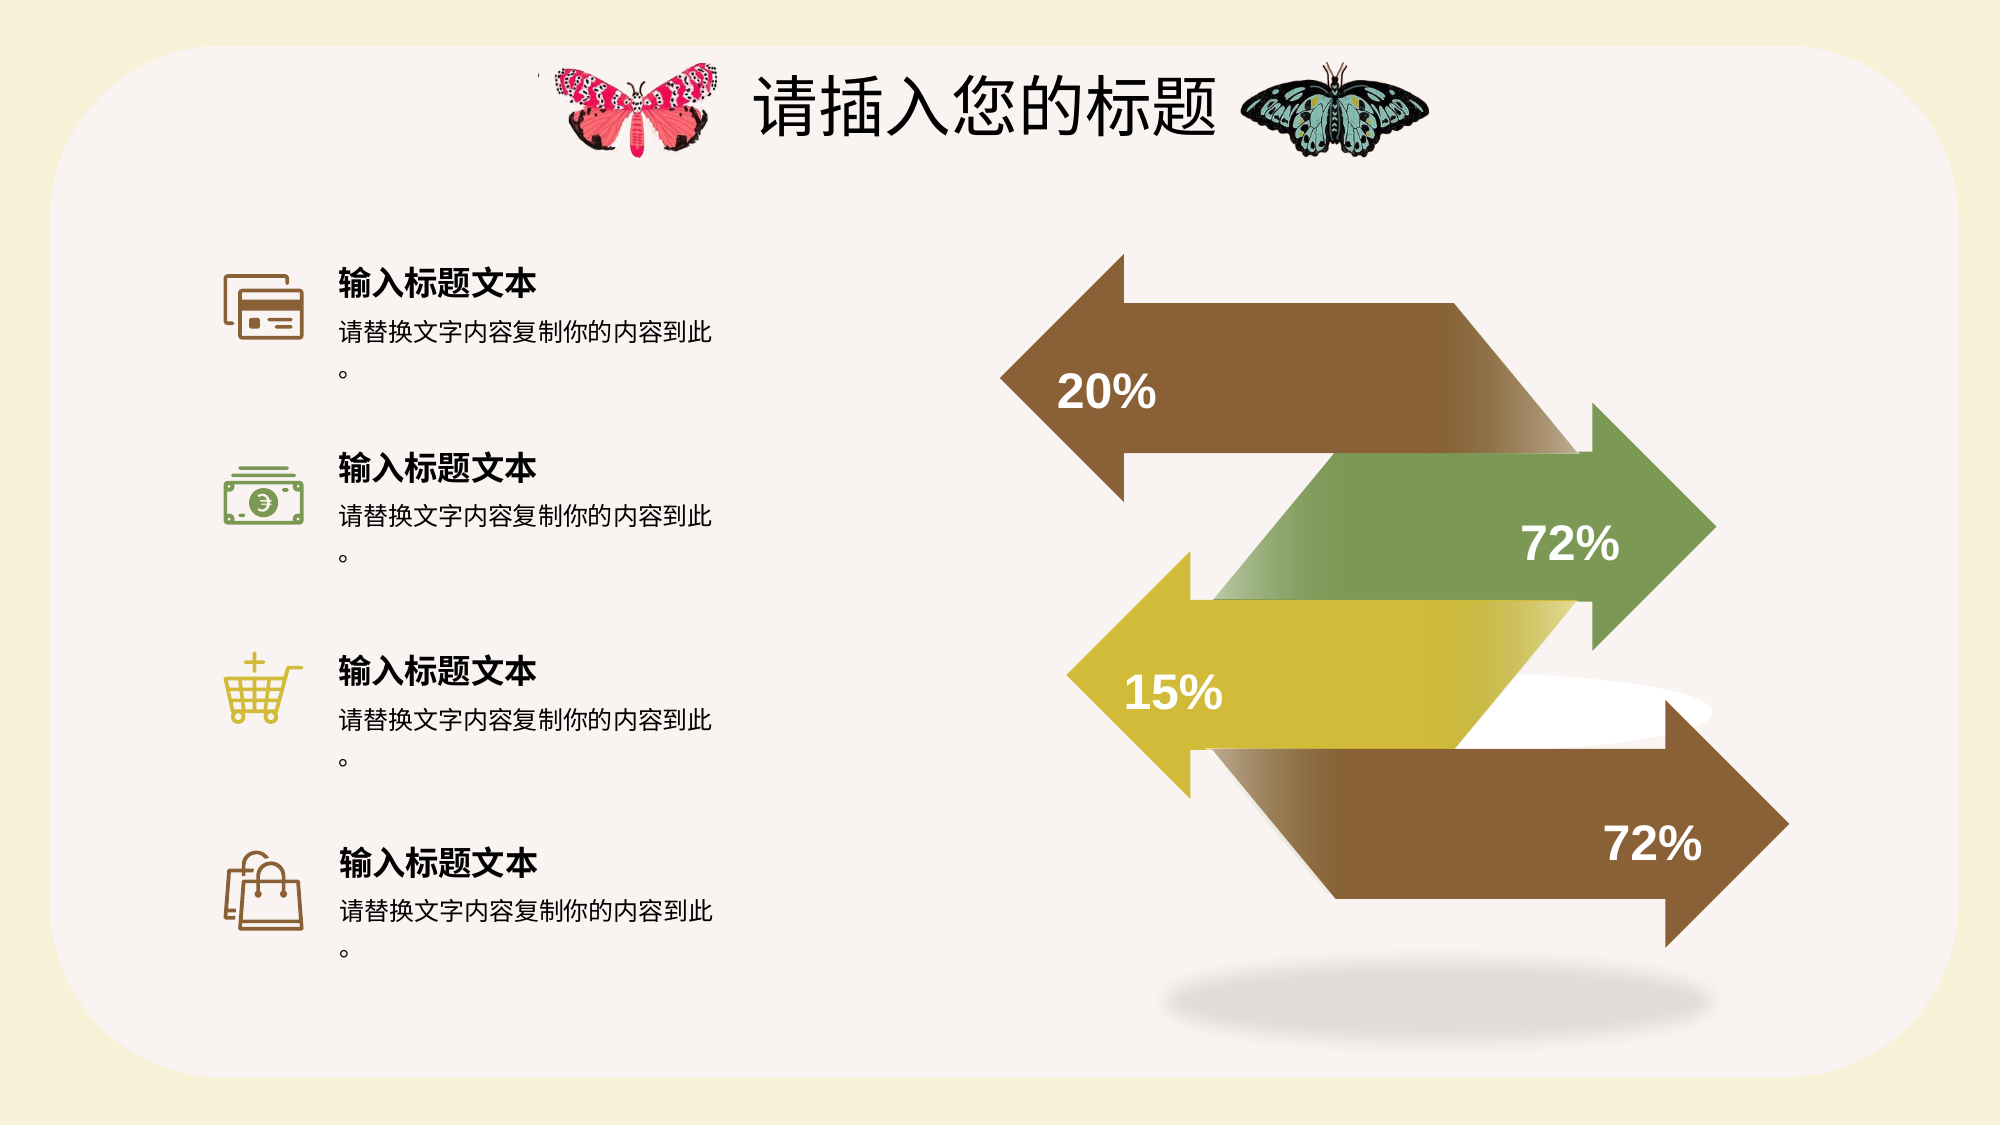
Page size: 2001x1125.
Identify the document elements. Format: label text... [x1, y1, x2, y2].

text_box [223, 255, 898, 409]
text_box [223, 439, 898, 594]
picture [1235, 57, 1433, 164]
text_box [223, 643, 898, 797]
text_box 请插入您的标题 [736, 57, 1234, 152]
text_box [223, 834, 899, 989]
picture [538, 47, 735, 162]
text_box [999, 253, 1790, 948]
